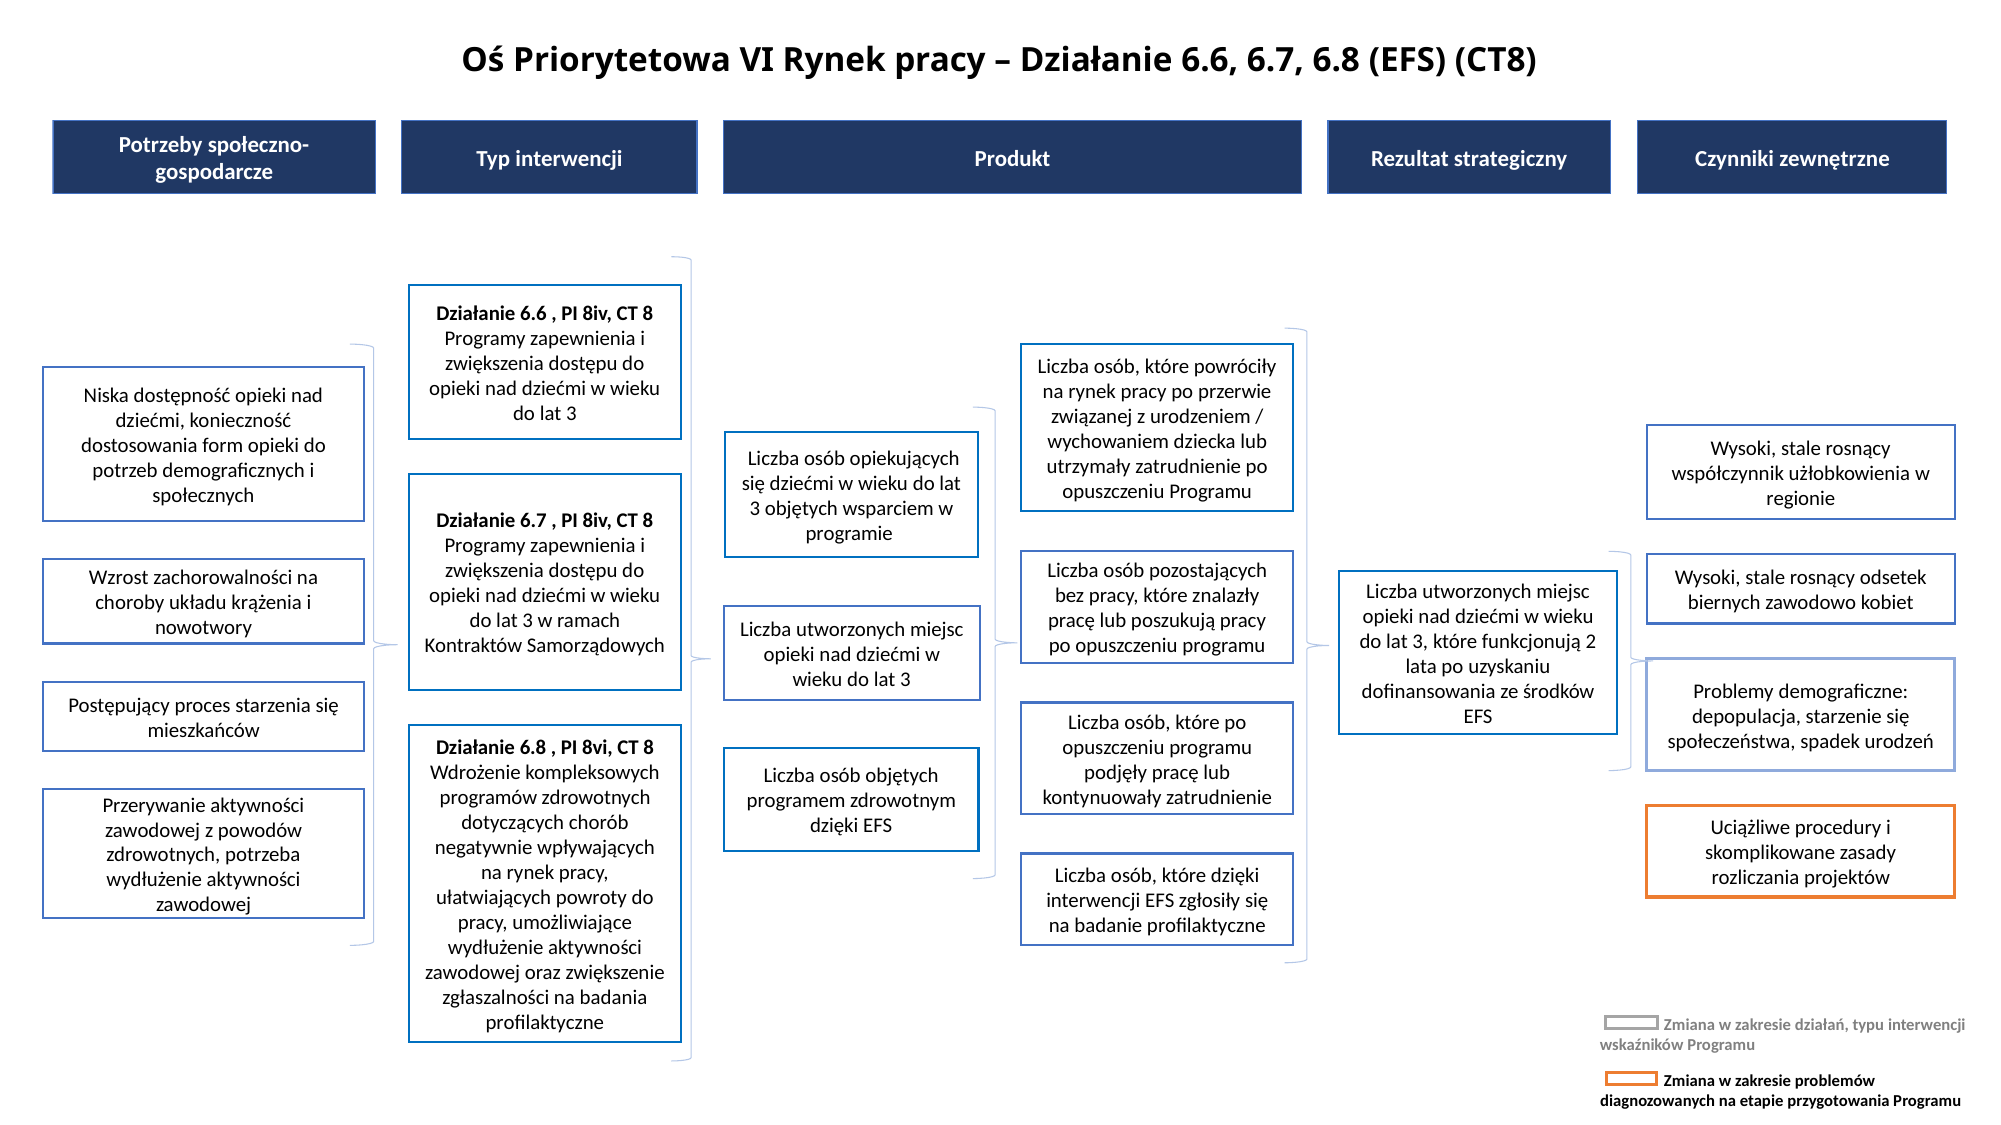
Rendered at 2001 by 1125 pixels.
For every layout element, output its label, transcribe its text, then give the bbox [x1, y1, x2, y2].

text_box Wysoki, stale rosnący współczynnik użłobkowienia w regionie [1646, 424, 1956, 520]
text_box [1608, 550, 1654, 772]
text_box Działanie 6.8 , PI 8vi, CT 8 Wdrożenie kompleksowych programów zdrowotnych dotyczących chorób negatywnie wpływających na rynek pracy, ułatwiających powroty do pracy, umożliwiające wydłużenie aktywności zawodowej oraz zwiększenie zgłaszalności na badania profilaktyczne [408, 724, 671, 1043]
text_box Uciążliwe procedury i skomplikowane zasady rozliczania projektów [1646, 804, 1956, 898]
text_box Przerywanie aktywności zawodowej z powodów zdrowotnych, potrzeba wydłużenie aktywności zawodowej [42, 788, 349, 919]
text_box Liczba osób opiekujących się dziećmi w wieku do lat 3 objętych wsparciem w programie [724, 431, 972, 558]
text_box Niska dostępność opieki nad dziećmi, konieczność dostosowania form opieki do potrzeb demograficznych i społecznych [42, 366, 349, 522]
text_box [349, 343, 398, 946]
text_box Postępujący proces starzenia się mieszkańców [42, 681, 349, 752]
text_box Wzrost zachorowalności na choroby układu krążenia i nowotwory [42, 558, 349, 645]
text_box Działanie 6.6 , PI 8iv, CT 8 Programy zapewnienia i zwiększenia dostępu do opieki nad dziećmi w wieku do lat 3 [408, 284, 671, 440]
text_box Działanie 6.7 , PI 8iv, CT 8 Programy zapewnienia i zwiększenia dostępu do opieki nad dziećmi w wieku do lat 3 w ramach Kontraktów Samorządowych [408, 473, 671, 691]
title Oś Priorytetowa VI Rynek pracy – Działanie 6.6, 6.7, 6.8 (EFS) (CT8) [137, 13, 1863, 108]
text_box Liczba osób, które dzięki interwencji EFS zgłosiły się na badanie profilaktyczne [1020, 852, 1284, 946]
text_box [972, 406, 1018, 880]
text_box Wysoki, stale rosnący odsetek biernych zawodowo kobiet [1646, 553, 1956, 625]
text_box Liczba osób, które po opuszczeniu programu podjęły pracę lub kontynuowały zatrudnienie [1020, 701, 1284, 815]
text_box [671, 256, 711, 1062]
text_box Liczba osób pozostających bez pracy, które znalazły pracę lub poszukują pracy po opuszczeniu programu [1020, 550, 1284, 664]
text_box Problemy demograficzne: depopulacja, starzenie się społeczeństwa, spadek urodzeń [1646, 658, 1956, 772]
text_box Liczba utworzonych miejsc opieki nad dziećmi w wieku do lat 3 [723, 605, 972, 701]
text_box Liczba osób objętych programem zdrowotnym dzięki EFS [723, 747, 972, 852]
text_box [1284, 327, 1330, 964]
text_box Liczba utworzonych miejsc opieki nad dziećmi w wieku do lat 3, które funkcjonują 2 lata po uzyskaniu dofinansowania ze środków EFS [1338, 570, 1608, 735]
text_box Liczba osób, które powróciły na rynek pracy po przerwie związanej z urodzeniem / wychowaniem dziecka lub utrzymały zatrudnienie po opuszczeniu Programu [1020, 343, 1284, 512]
